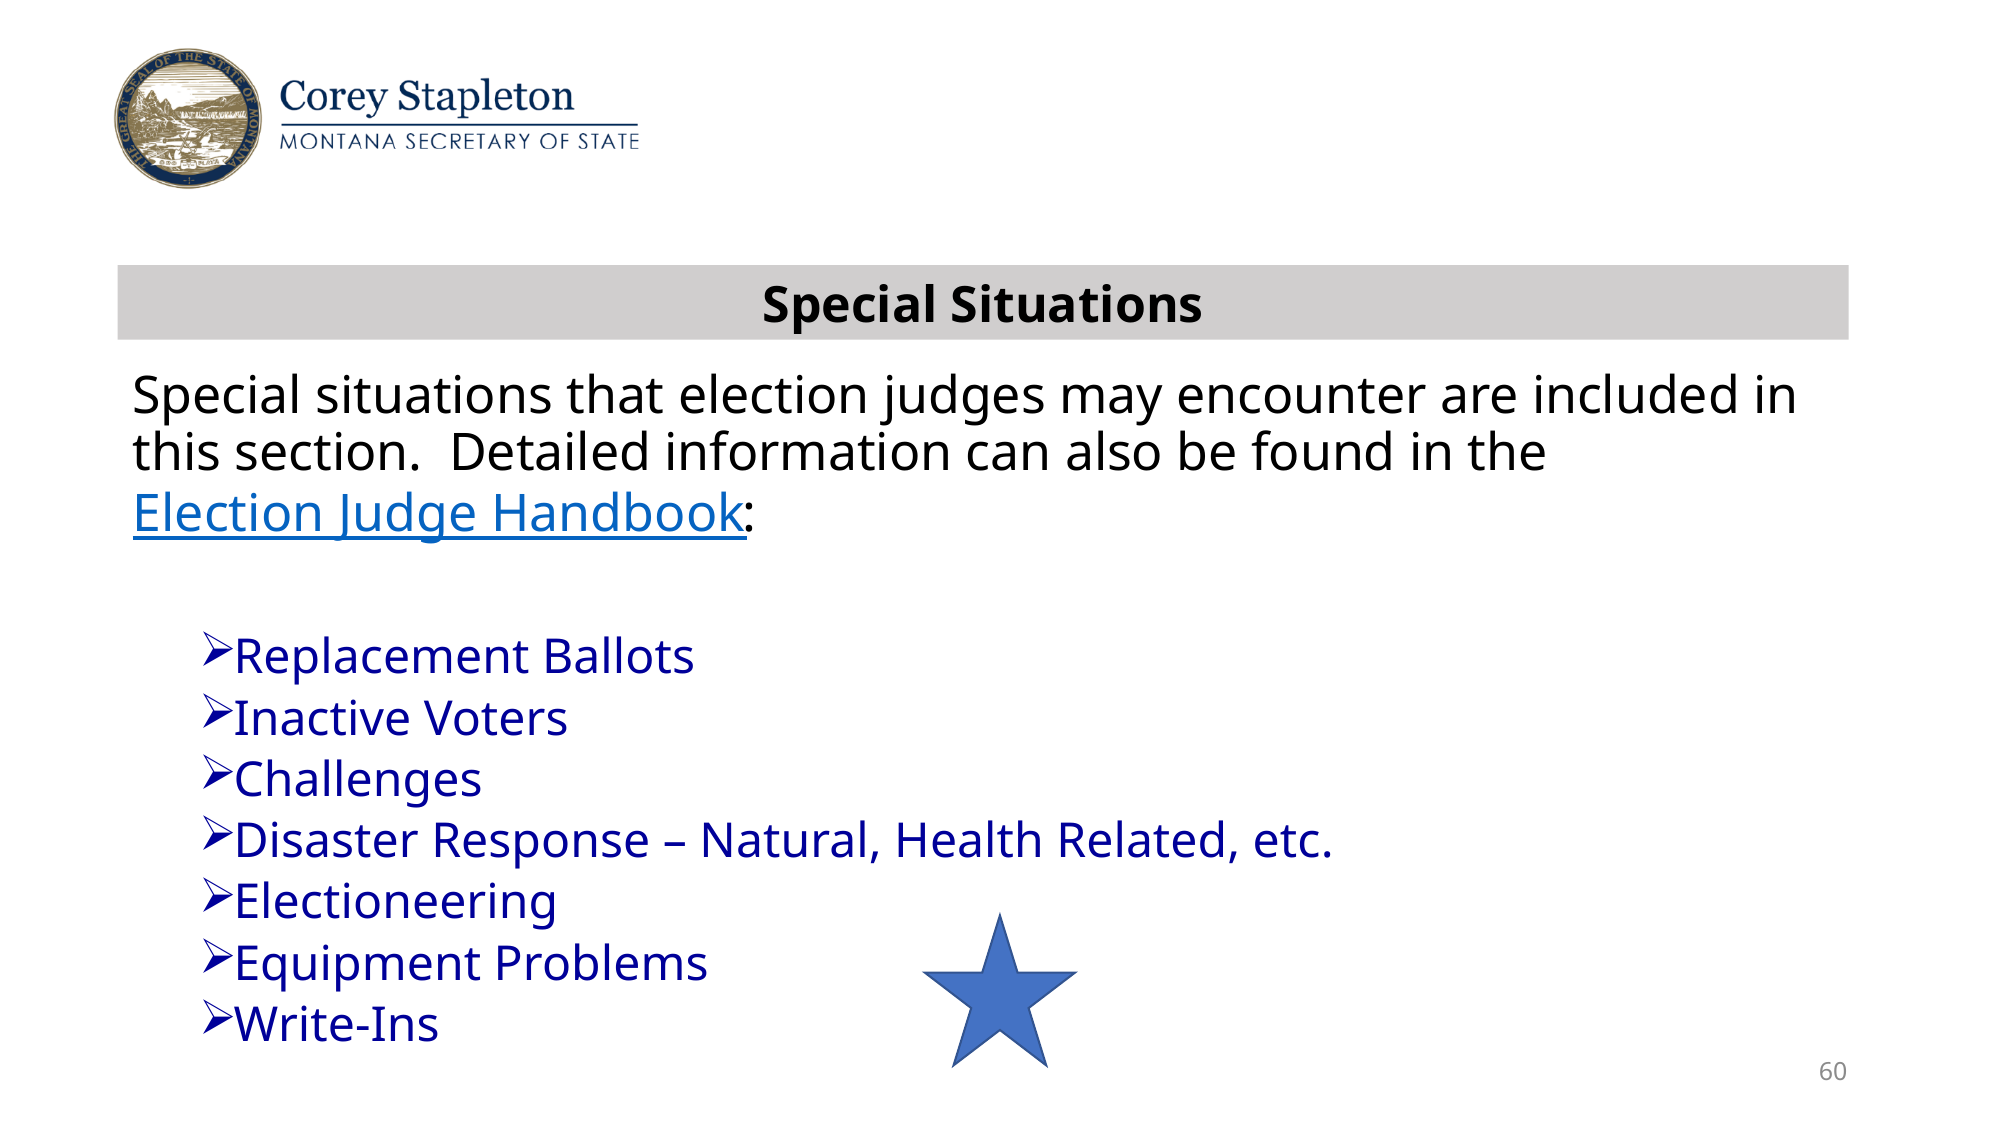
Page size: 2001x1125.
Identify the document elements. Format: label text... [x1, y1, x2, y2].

picture [89, 22, 665, 212]
text_box [921, 911, 1078, 1069]
slide_number 60 [1412, 1042, 1863, 1103]
list Special situations that election judges may encounter are included in this section. Detailed information can also be found in the Election Judge Handbook: Replacement Ballots Inactive Voters Challenges Disaster Response – Natural, Health Related, etc. Electioneering Equipment Problems Write-Ins [117, 361, 1849, 1066]
text_box Special Situations [117, 265, 1849, 340]
